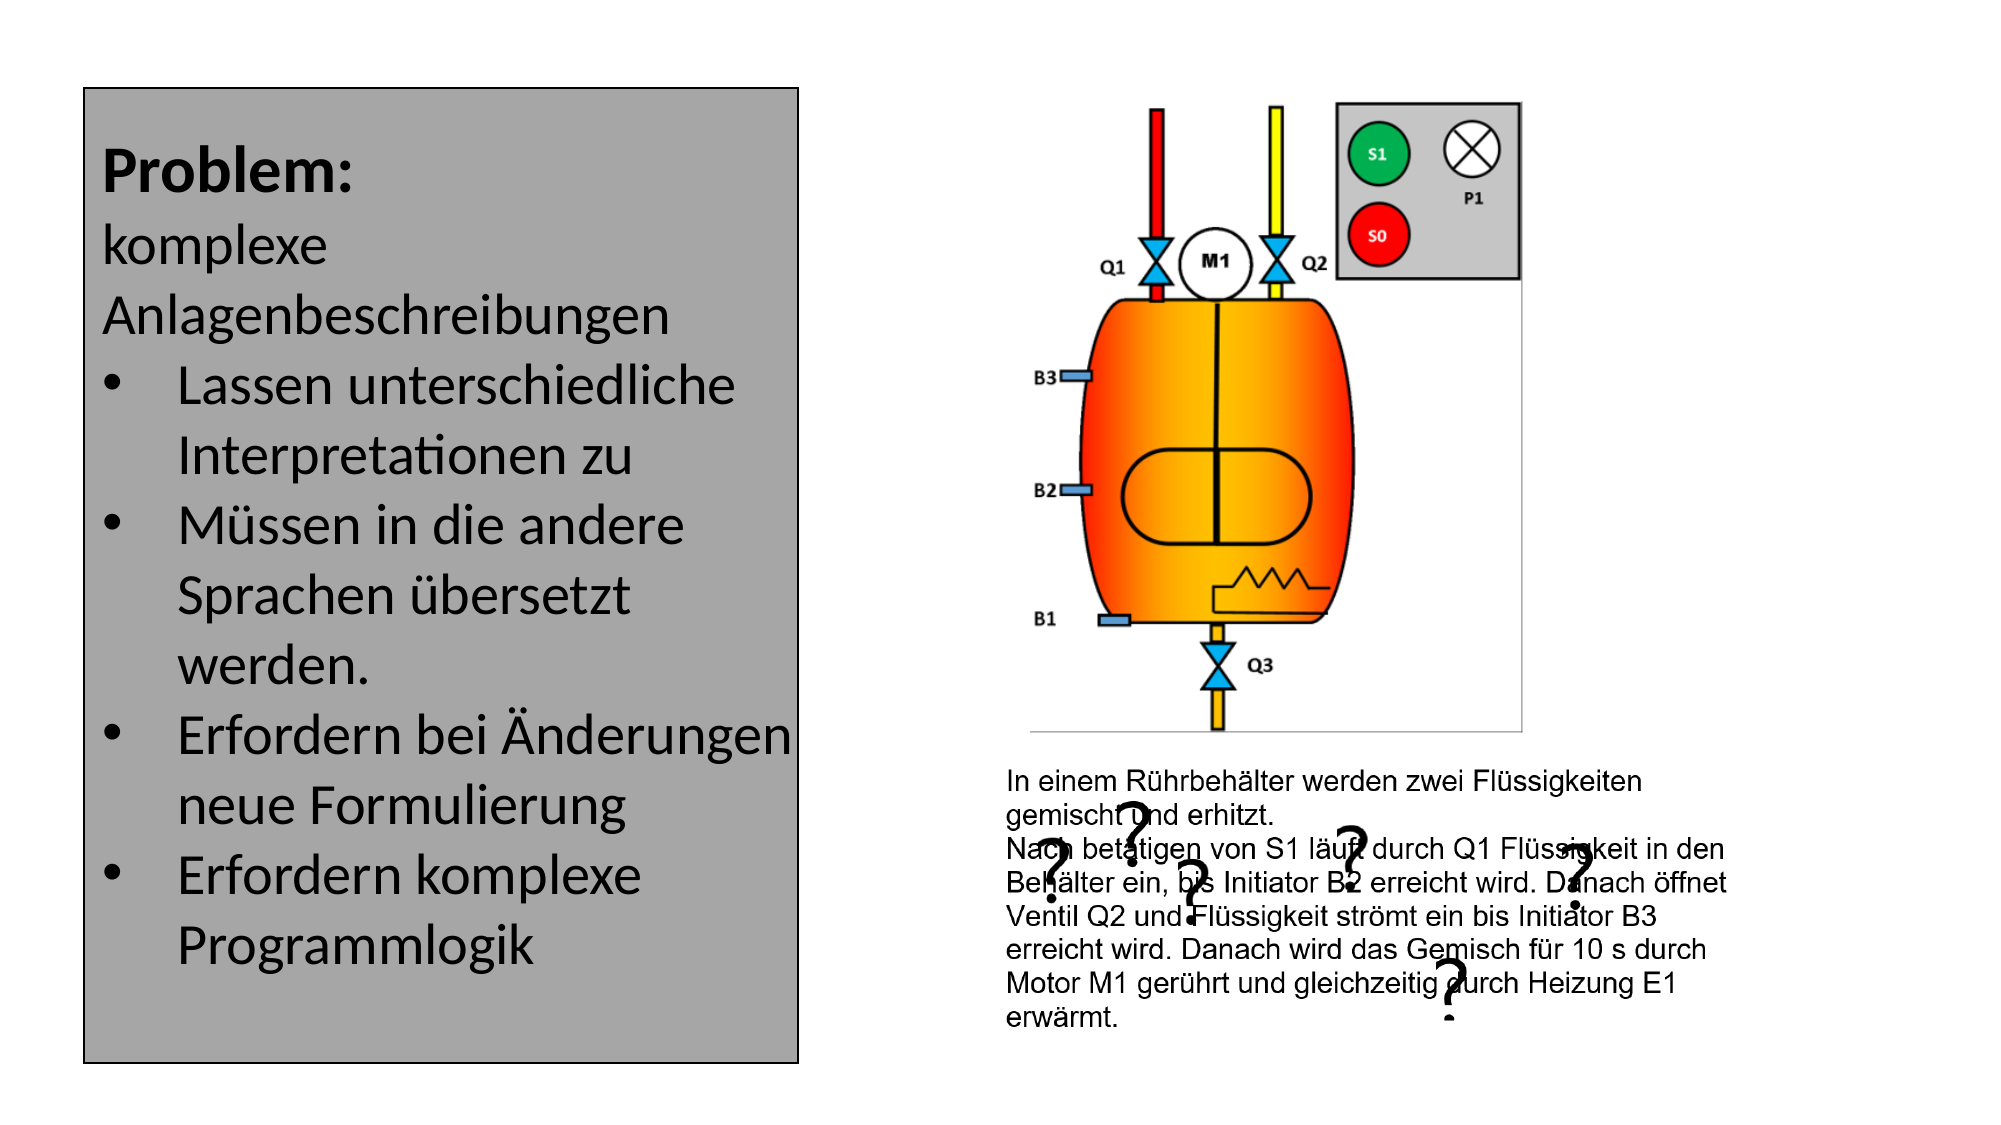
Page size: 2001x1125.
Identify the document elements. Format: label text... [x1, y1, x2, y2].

text_box Problem: komplexe Anlagenbeschreibungen Lassen unterschiedliche Interpretationen zu Müssen in die andere Sprachen übersetzt werden. Erfordern bei Änderungen neue Formulierung Erfordern komplexe Programmlogik [87, 118, 816, 984]
picture [999, 762, 1735, 1033]
text_box [83, 87, 799, 1064]
picture [987, 78, 1526, 743]
